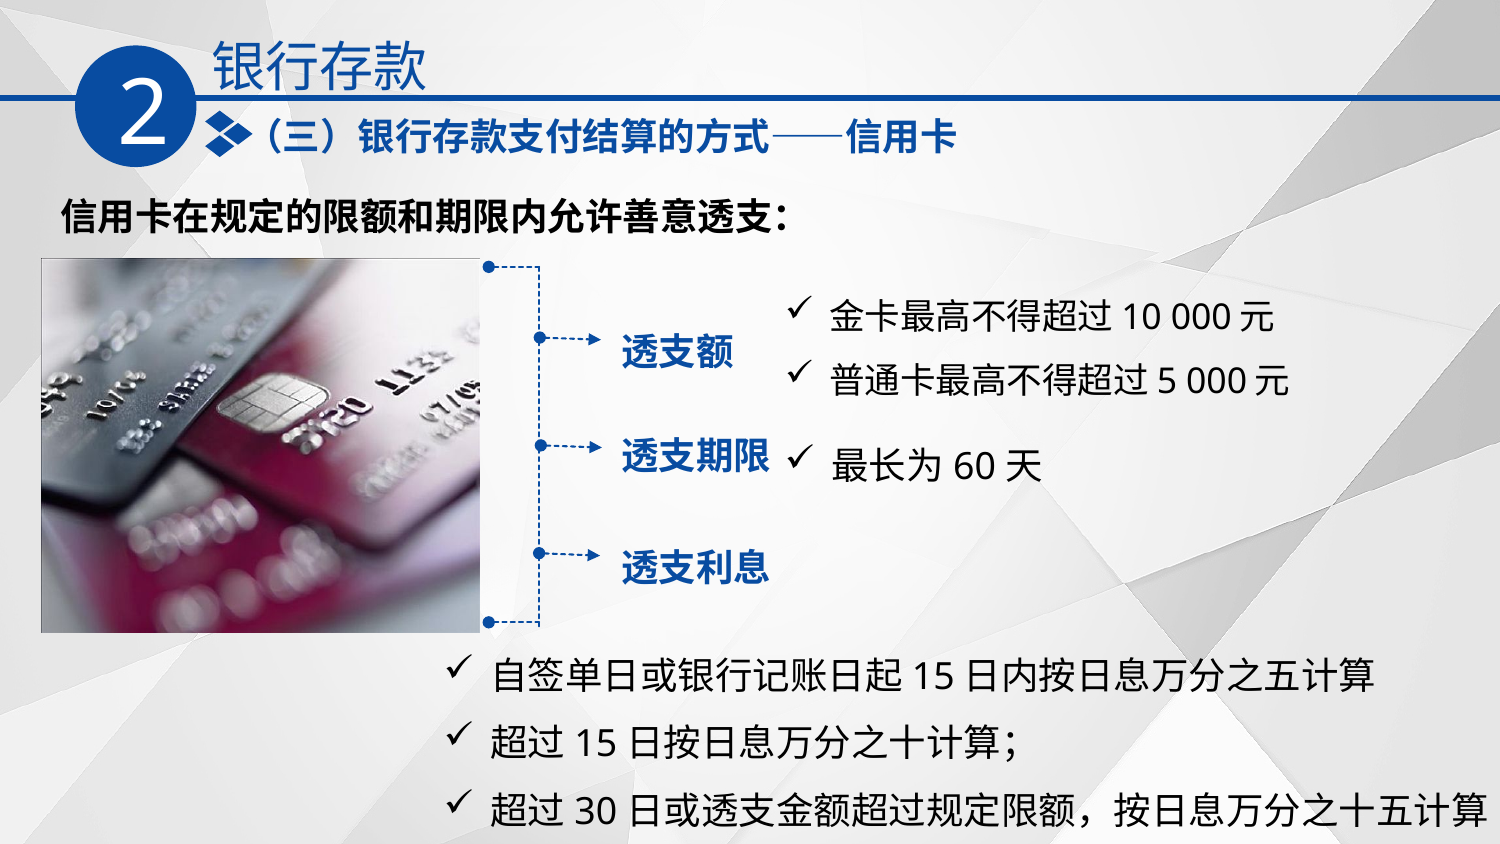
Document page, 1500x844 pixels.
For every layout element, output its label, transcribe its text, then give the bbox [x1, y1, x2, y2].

text_box [205, 135, 235, 158]
text_box 信用卡在规定的限额和期限内允许善意透支： [45, 185, 826, 246]
text_box 最长为60天 [784, 423, 1202, 484]
text_box 透支额 [621, 300, 766, 373]
text_box [75, 107, 84, 138]
text_box [205, 110, 235, 133]
text_box 2 [84, 45, 203, 97]
text_box 2 [84, 107, 203, 171]
text_box [75, 74, 84, 97]
picture [0, 0, 1500, 95]
text_box 透支利息 [621, 517, 785, 590]
text_box 银行存款 [198, 37, 510, 92]
picture [0, 101, 1500, 844]
text_box 透支期限 [621, 405, 785, 478]
text_box （三）银行存款支付结算的方式——信用卡 [233, 107, 971, 164]
text_box [223, 122, 253, 145]
text_box 金卡最高不得超过10 000元 普通卡最高不得超过5 000元 [784, 272, 1329, 401]
text_box 自签单日或银行记账日起15日内按日息万分之五计算 超过15日按日息万分之十计算； 超过30日或透支金额超过规定限额，按日息万分之十五计算 [443, 623, 1500, 838]
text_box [538, 552, 601, 556]
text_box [539, 337, 602, 341]
